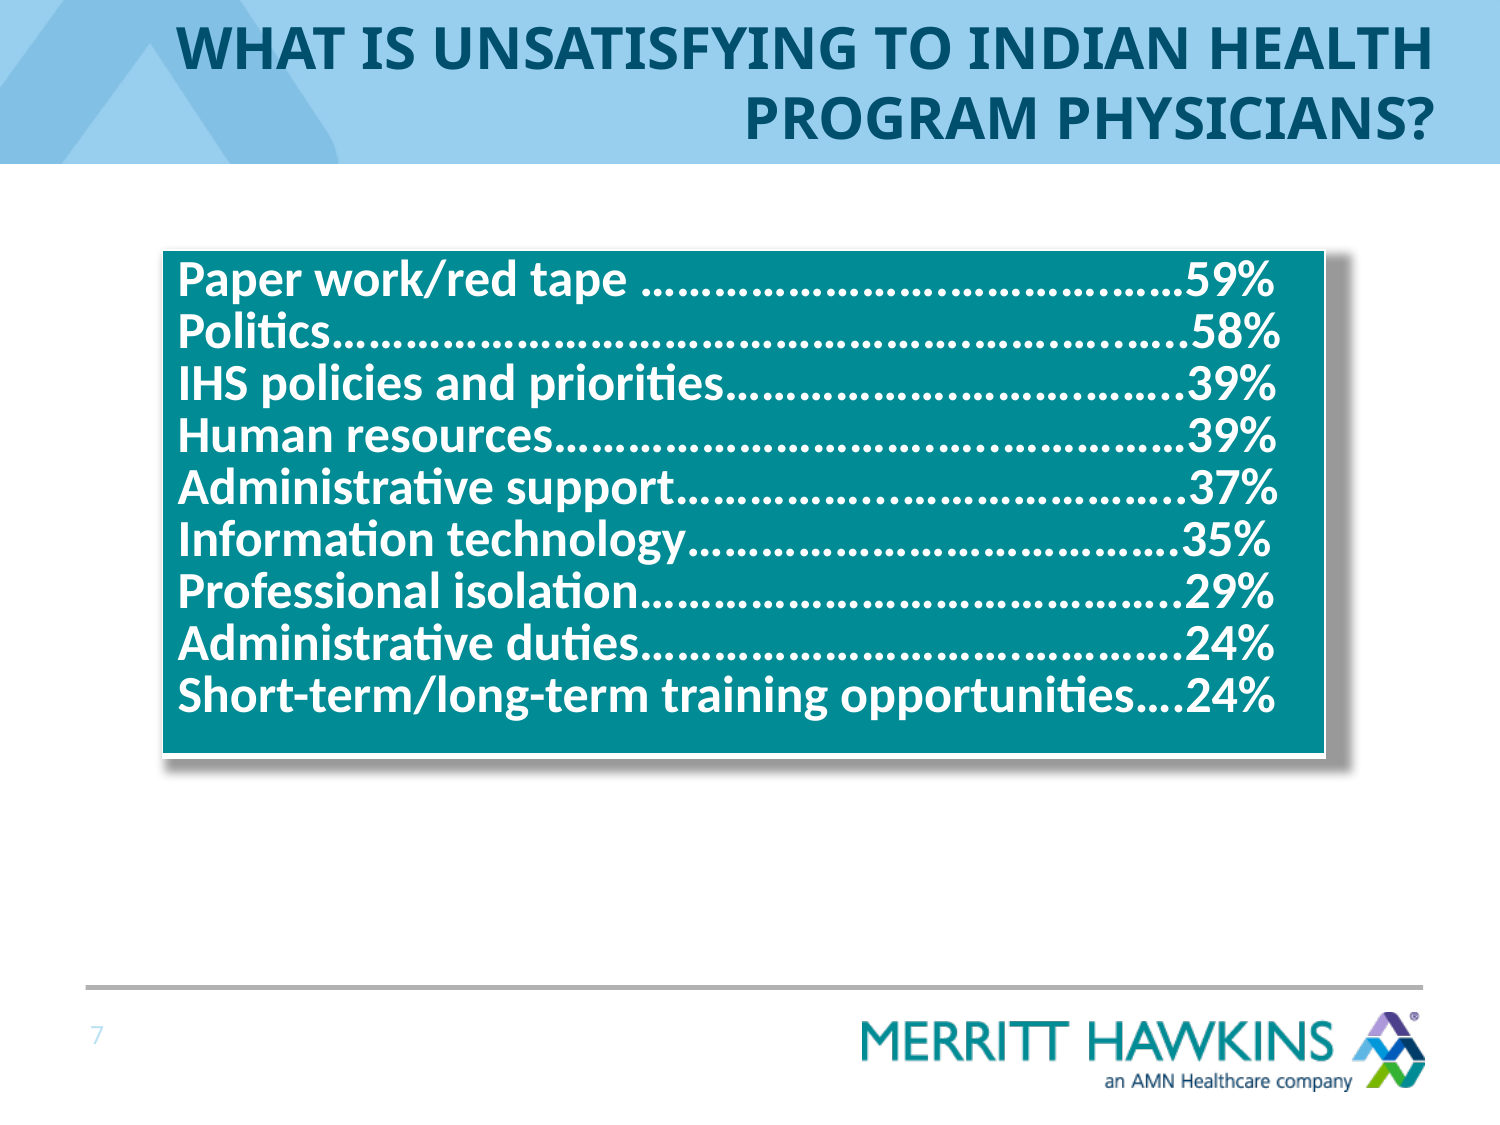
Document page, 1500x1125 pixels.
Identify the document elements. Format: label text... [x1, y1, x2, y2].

title WHAT IS UNSATISFYING TO INDIAN HEALTH PROGRAM PHYSICIANS? [0, 24, 1451, 138]
picture [862, 1012, 1425, 1092]
table_header Paper work/red tape …………………….………….……59% Politics…………………………………………….…….…..…..58% IHS policies and priorities……………….……….……..39% Human resources………………………….…..……………39% Administrative support……………...…………………..37% Information technology………………………………….35% Professional isolation……………………………………..29% Administrative duties………………………….………….24% Short-term/long-term training opportunities….24% [163, 251, 1324, 753]
picture [0, 0, 1500, 164]
slide_number 7 [74, 1012, 151, 1054]
